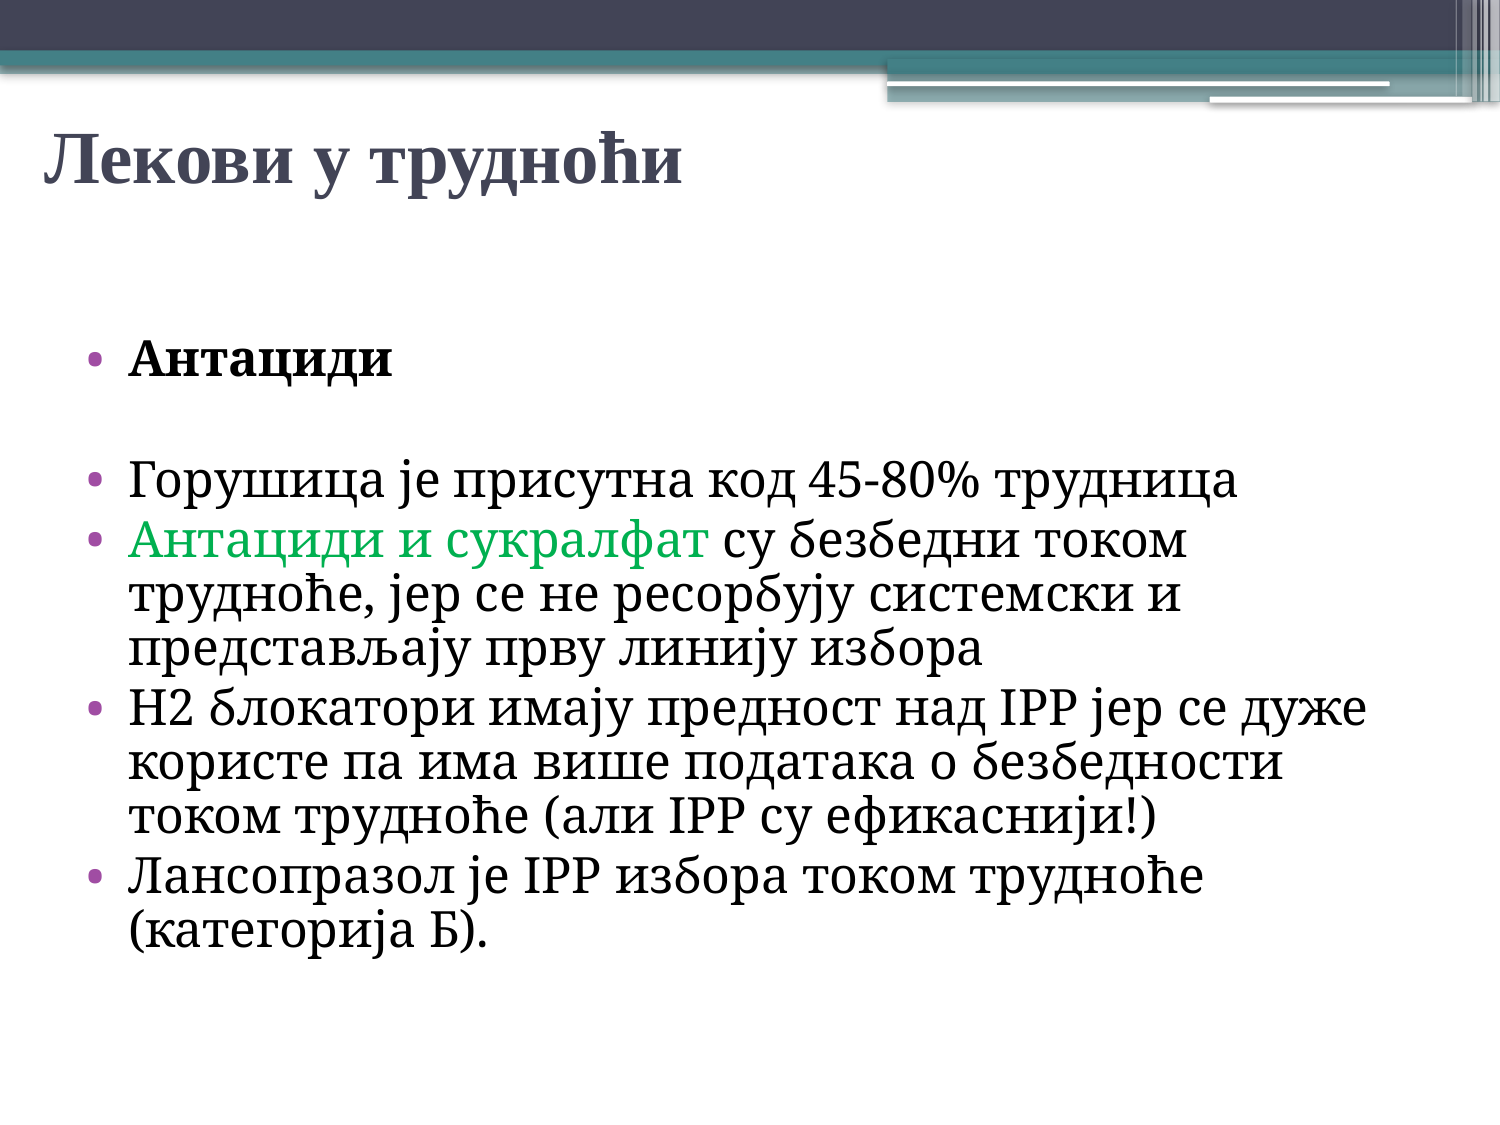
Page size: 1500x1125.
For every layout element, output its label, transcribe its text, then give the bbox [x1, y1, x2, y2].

list Антациди Горушица је присутна код 45-80% трудница Антациди и сукралфат су безбедни током трудноће, јер се не ресорбују системски и представљају прву линију избора H2 блокатори имају предност над IPP јер се дуже користе па има више података о безбедности током трудноће (али IPP су ефикаснији!) Лансопразол је IPP избора током трудноће (категорија Б). [52, 326, 1404, 1036]
title Лекови у трудноћи [29, 66, 1380, 242]
